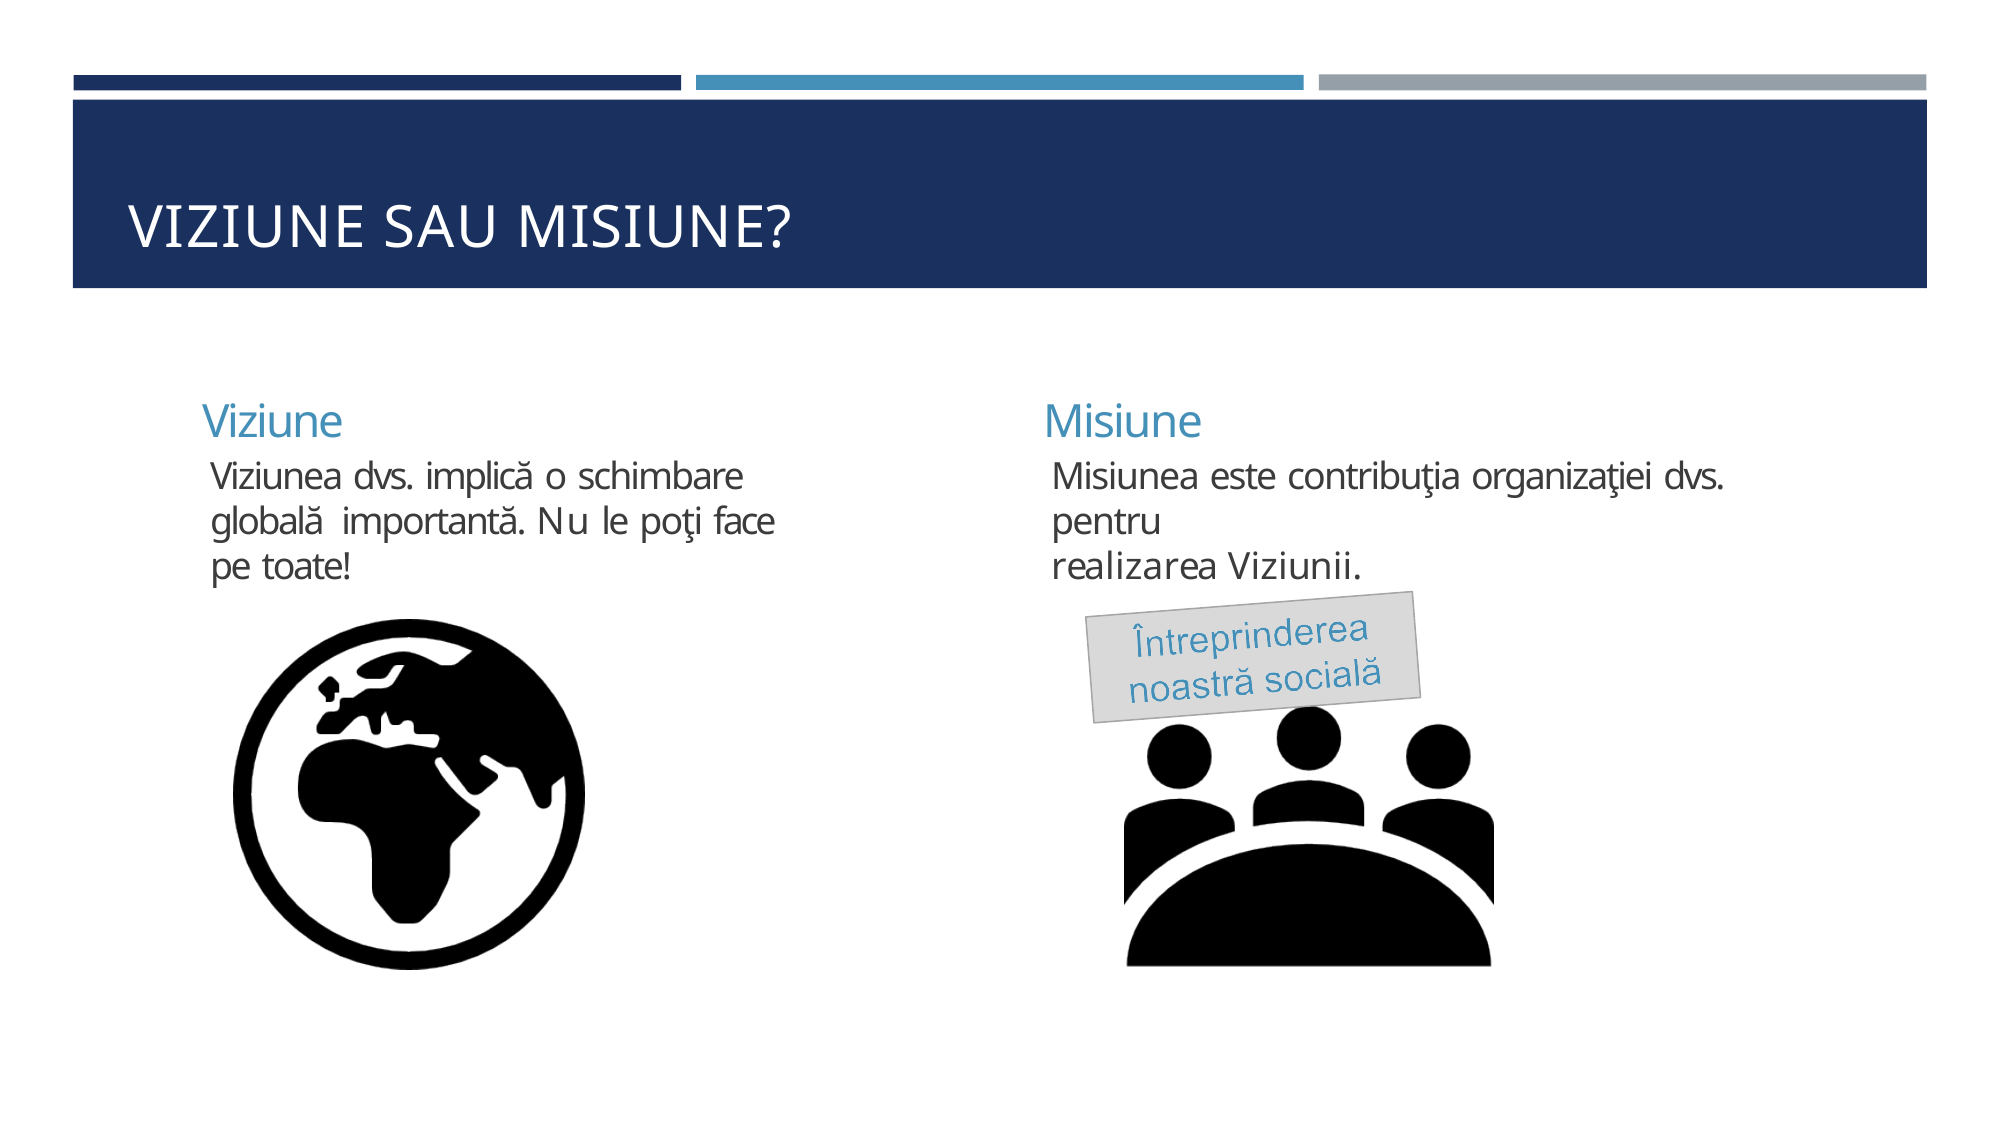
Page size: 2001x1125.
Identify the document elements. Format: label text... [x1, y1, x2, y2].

text_box [696, 74, 1304, 90]
text_box [1318, 74, 1927, 91]
text_box [73, 75, 682, 91]
picture [233, 618, 585, 971]
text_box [1084, 590, 1494, 967]
text_box Viziune Viziunea dvs. implică o schimbare globală importantă. Nu le poţi face pe toate! [200, 382, 827, 588]
text_box Misiune Misiunea este contribuţia organizaţiei dvs. pentru realizarea Viziunii. [1041, 381, 1794, 588]
title VIZIUNE SAU MISIUNE? [72, 99, 1927, 289]
